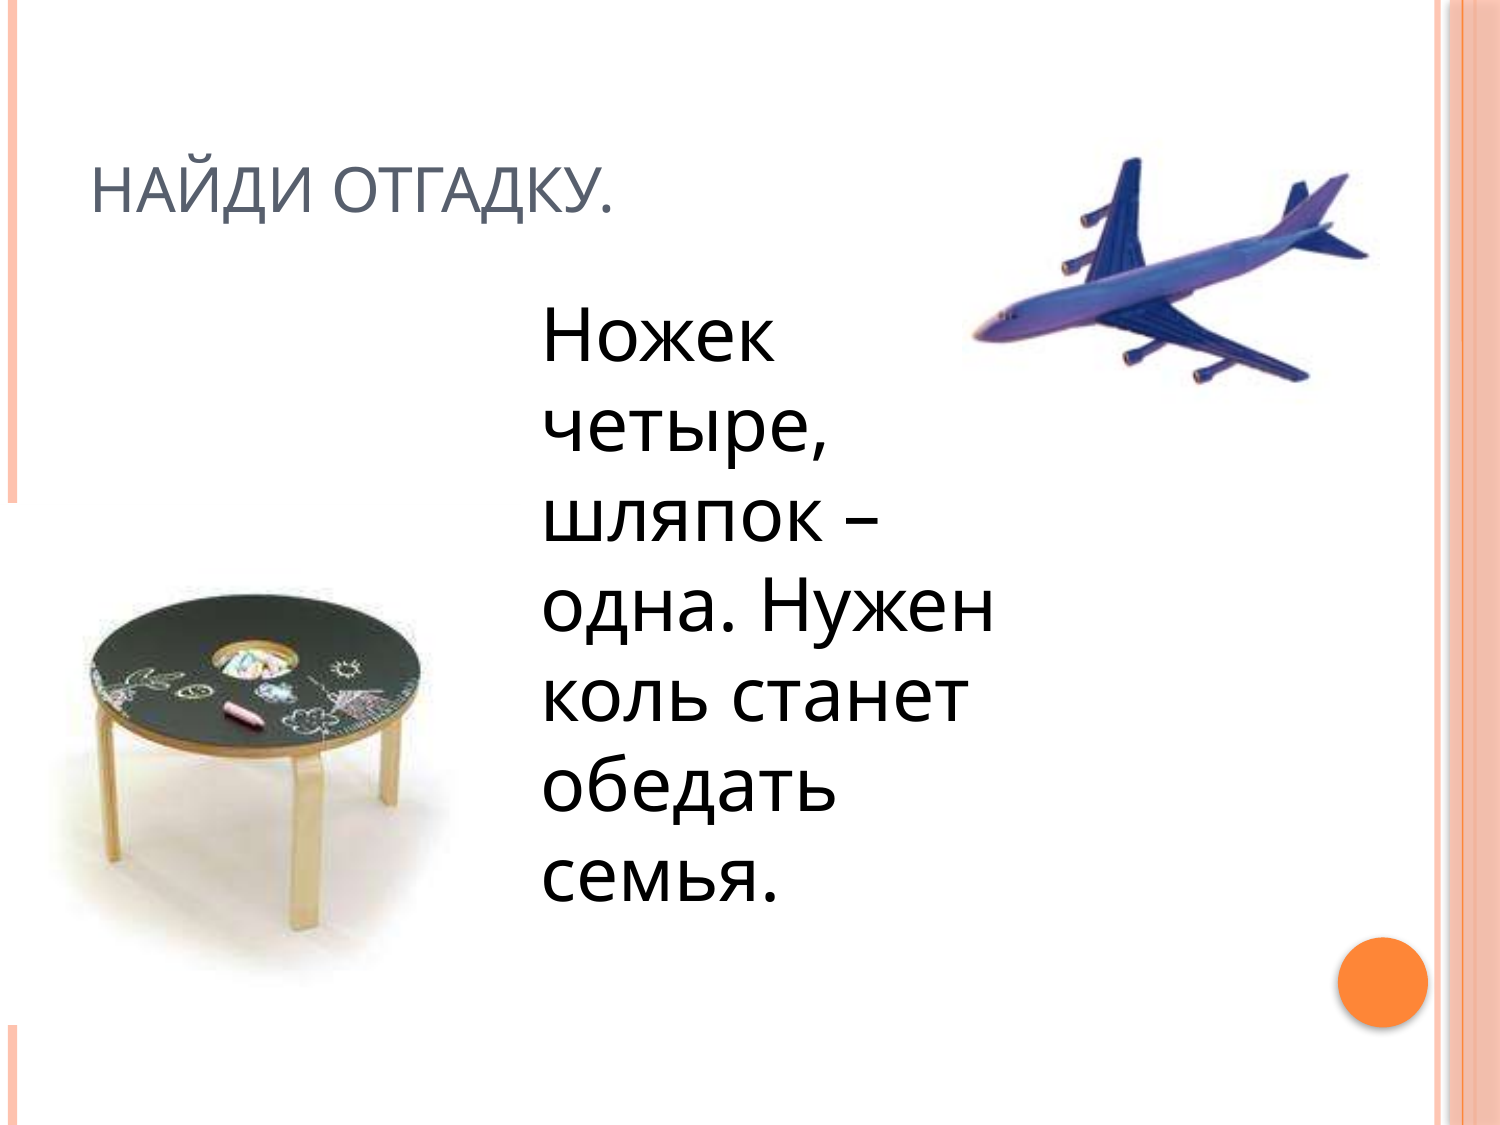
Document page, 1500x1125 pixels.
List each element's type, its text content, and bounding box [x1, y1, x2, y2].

title Найди отгадку. [75, 45, 1300, 233]
picture [962, 136, 1380, 409]
text_box Ножек четыре, шляпок – одна. Нужен коль станет обедать семья. [525, 278, 1053, 924]
picture [0, 502, 522, 1025]
